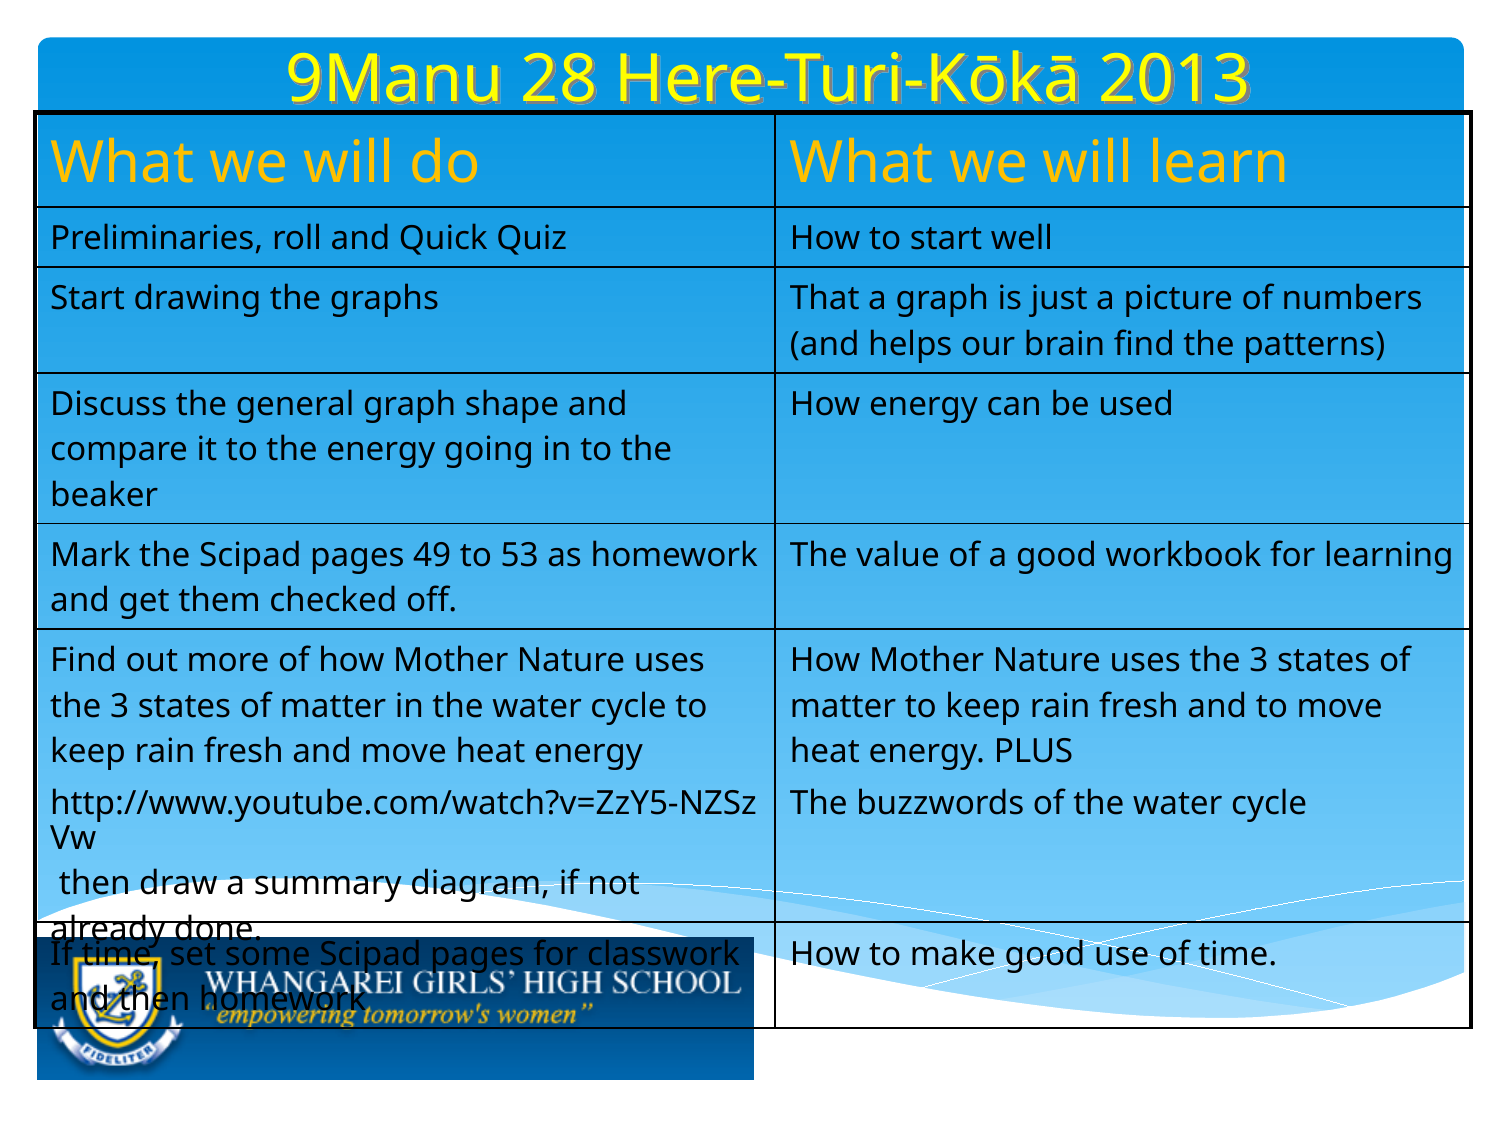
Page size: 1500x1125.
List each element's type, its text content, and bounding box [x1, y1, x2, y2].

table_cell How energy can be used [776, 374, 1469, 523]
table_cell Mark the Scipad pages 49 to 53 as homework and get them checked off. [37, 524, 774, 628]
text_box 9Manu 28 Here-Turi-Kōkā 2013 [162, 24, 1375, 110]
table_cell The value of a good workbook for learning [776, 524, 1469, 628]
table_header What we will do [37, 115, 774, 206]
table_cell That a graph is just a picture of numbers (and helps our brain find the patterns) [776, 268, 1469, 372]
table_cell Discuss the general graph shape and compare it to the energy going in to the beaker [37, 374, 774, 523]
table_cell Start drawing the graphs [37, 268, 774, 372]
table_cell If time, set some Scipad pages for classwork and then homework [37, 923, 774, 1027]
table_cell Find out more of how Mother Nature uses the 3 states of matter in the water cycle to keep rain fresh and move heat energy http://www.youtube.com/watch?v=ZzY5-NZSzVw then draw a summary diagram, if not already done. [37, 630, 774, 921]
picture [37, 937, 754, 1080]
table_cell Preliminaries, roll and Quick Quiz [37, 208, 774, 266]
table_cell How to make good use of time. [776, 923, 1469, 1027]
table_cell How to start well [776, 208, 1469, 266]
table_cell How Mother Nature uses the 3 states of matter to keep rain fresh and to move heat energy. PLUS The buzzwords of the water cycle [776, 630, 1469, 921]
table_header What we will learn [776, 115, 1469, 206]
